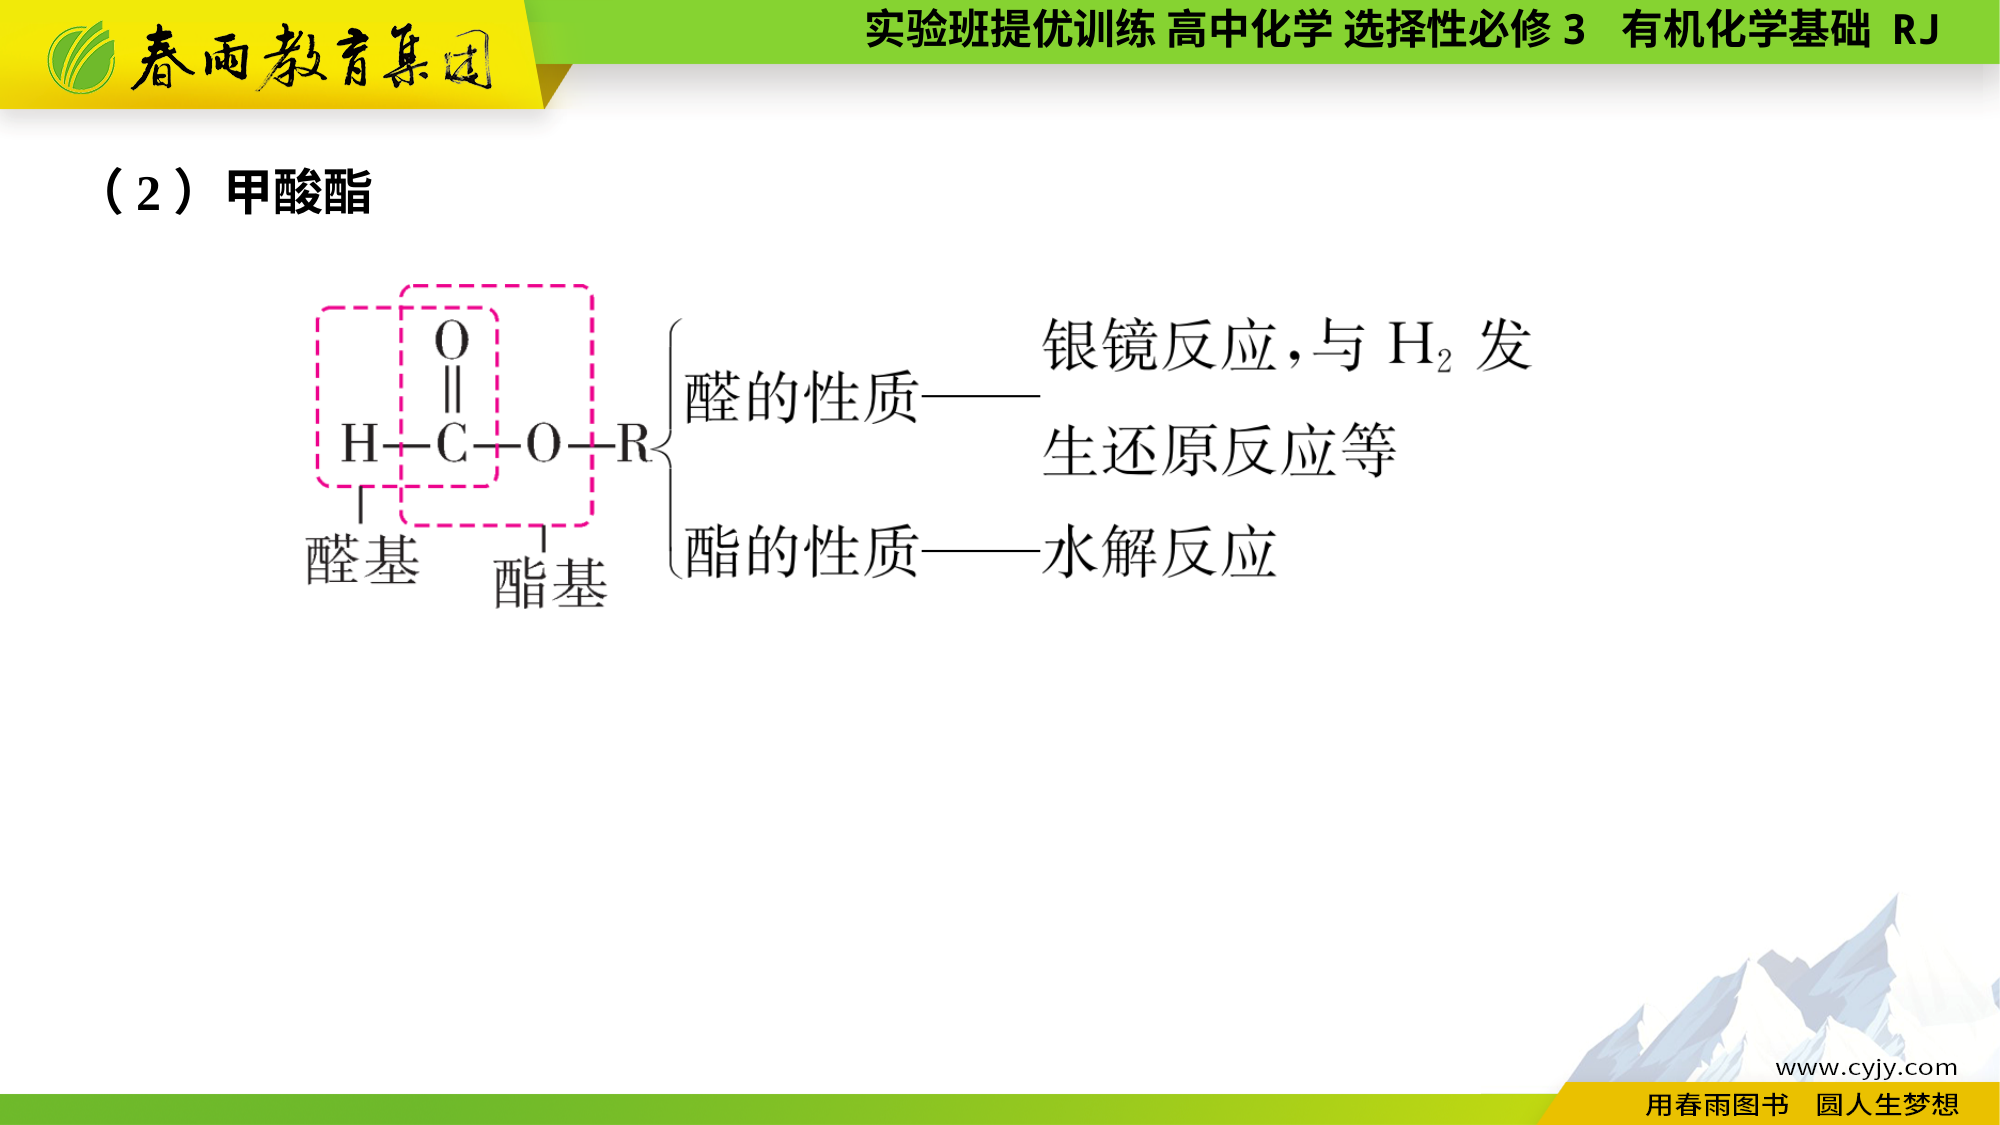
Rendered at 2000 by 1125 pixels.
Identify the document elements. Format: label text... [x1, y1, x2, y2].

picture [0, 0, 2000, 1125]
list （2）甲酸酯 [59, 122, 1944, 217]
